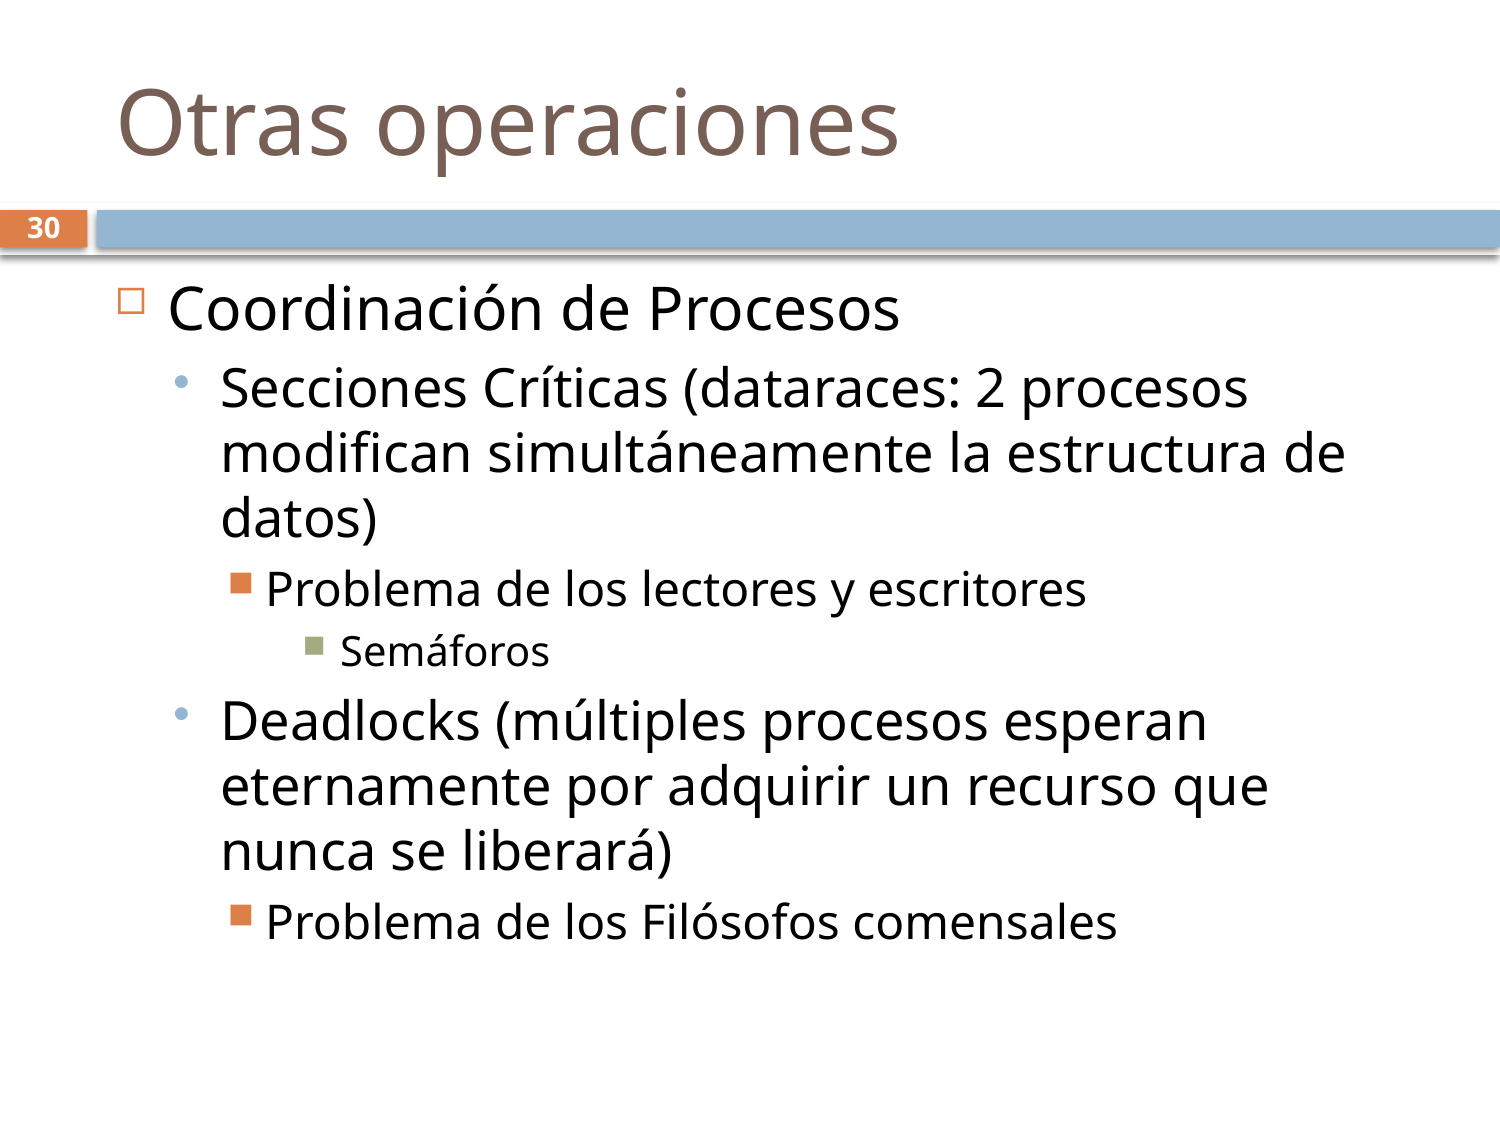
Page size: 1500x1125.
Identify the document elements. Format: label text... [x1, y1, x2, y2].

slide_number 30 [0, 208, 88, 249]
list Coordinación de Procesos Secciones Críticas (dataraces: 2 procesos modifican simultáneamente la estructura de datos) Problema de los lectores y escritores Semáforos Deadlocks (múltiples procesos esperan eternamente por adquirir un recurso que nunca se liberará) Problema de los Filósofos comensales [100, 262, 1438, 1000]
title Otras operaciones [100, 37, 1438, 200]
